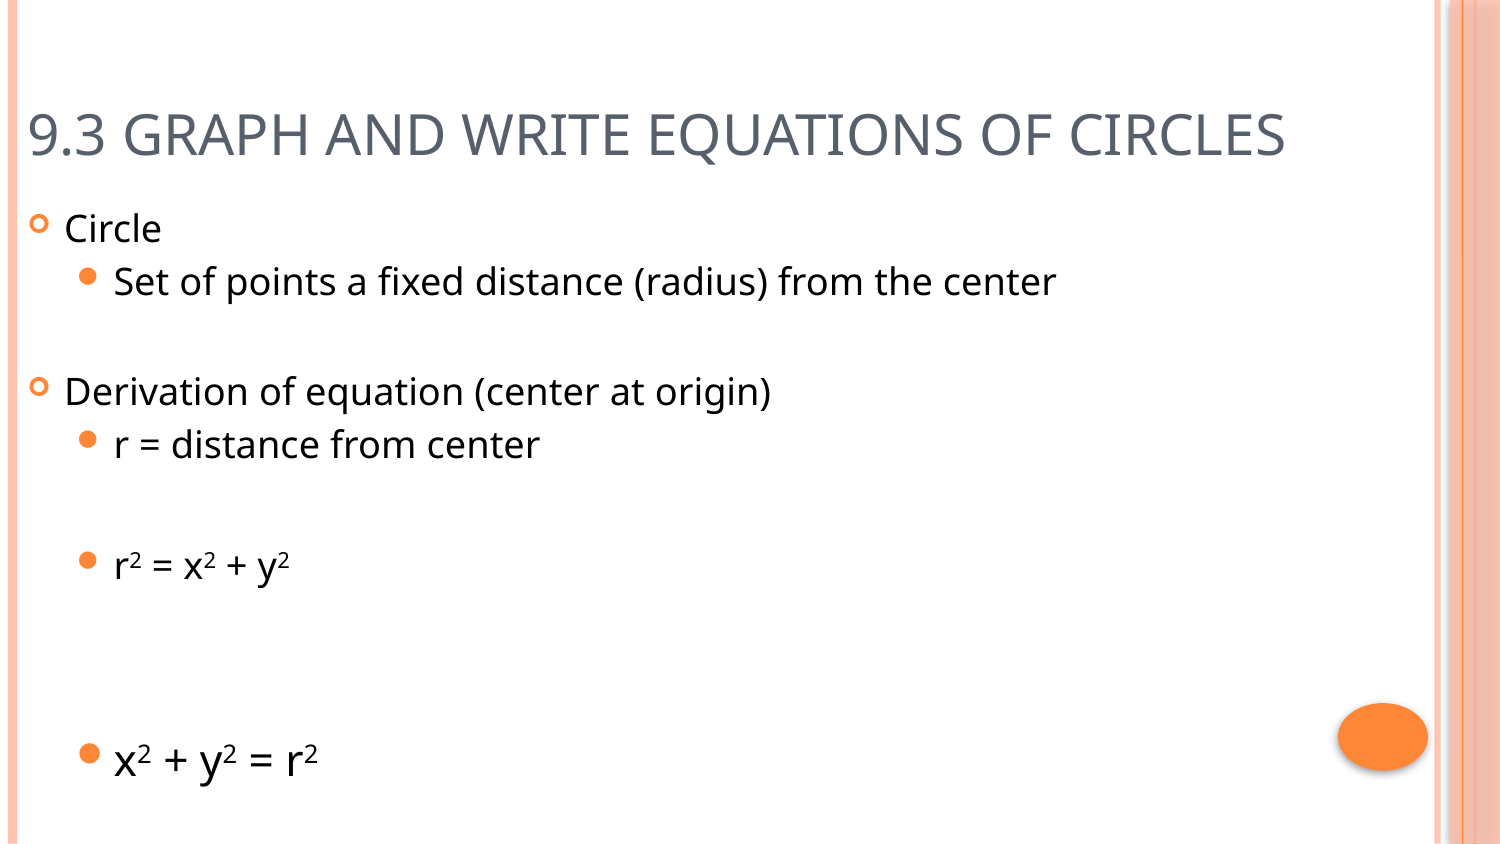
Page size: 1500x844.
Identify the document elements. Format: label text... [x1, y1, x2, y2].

title 9.3 Graph and Write Equations of Circles [12, 33, 1375, 175]
